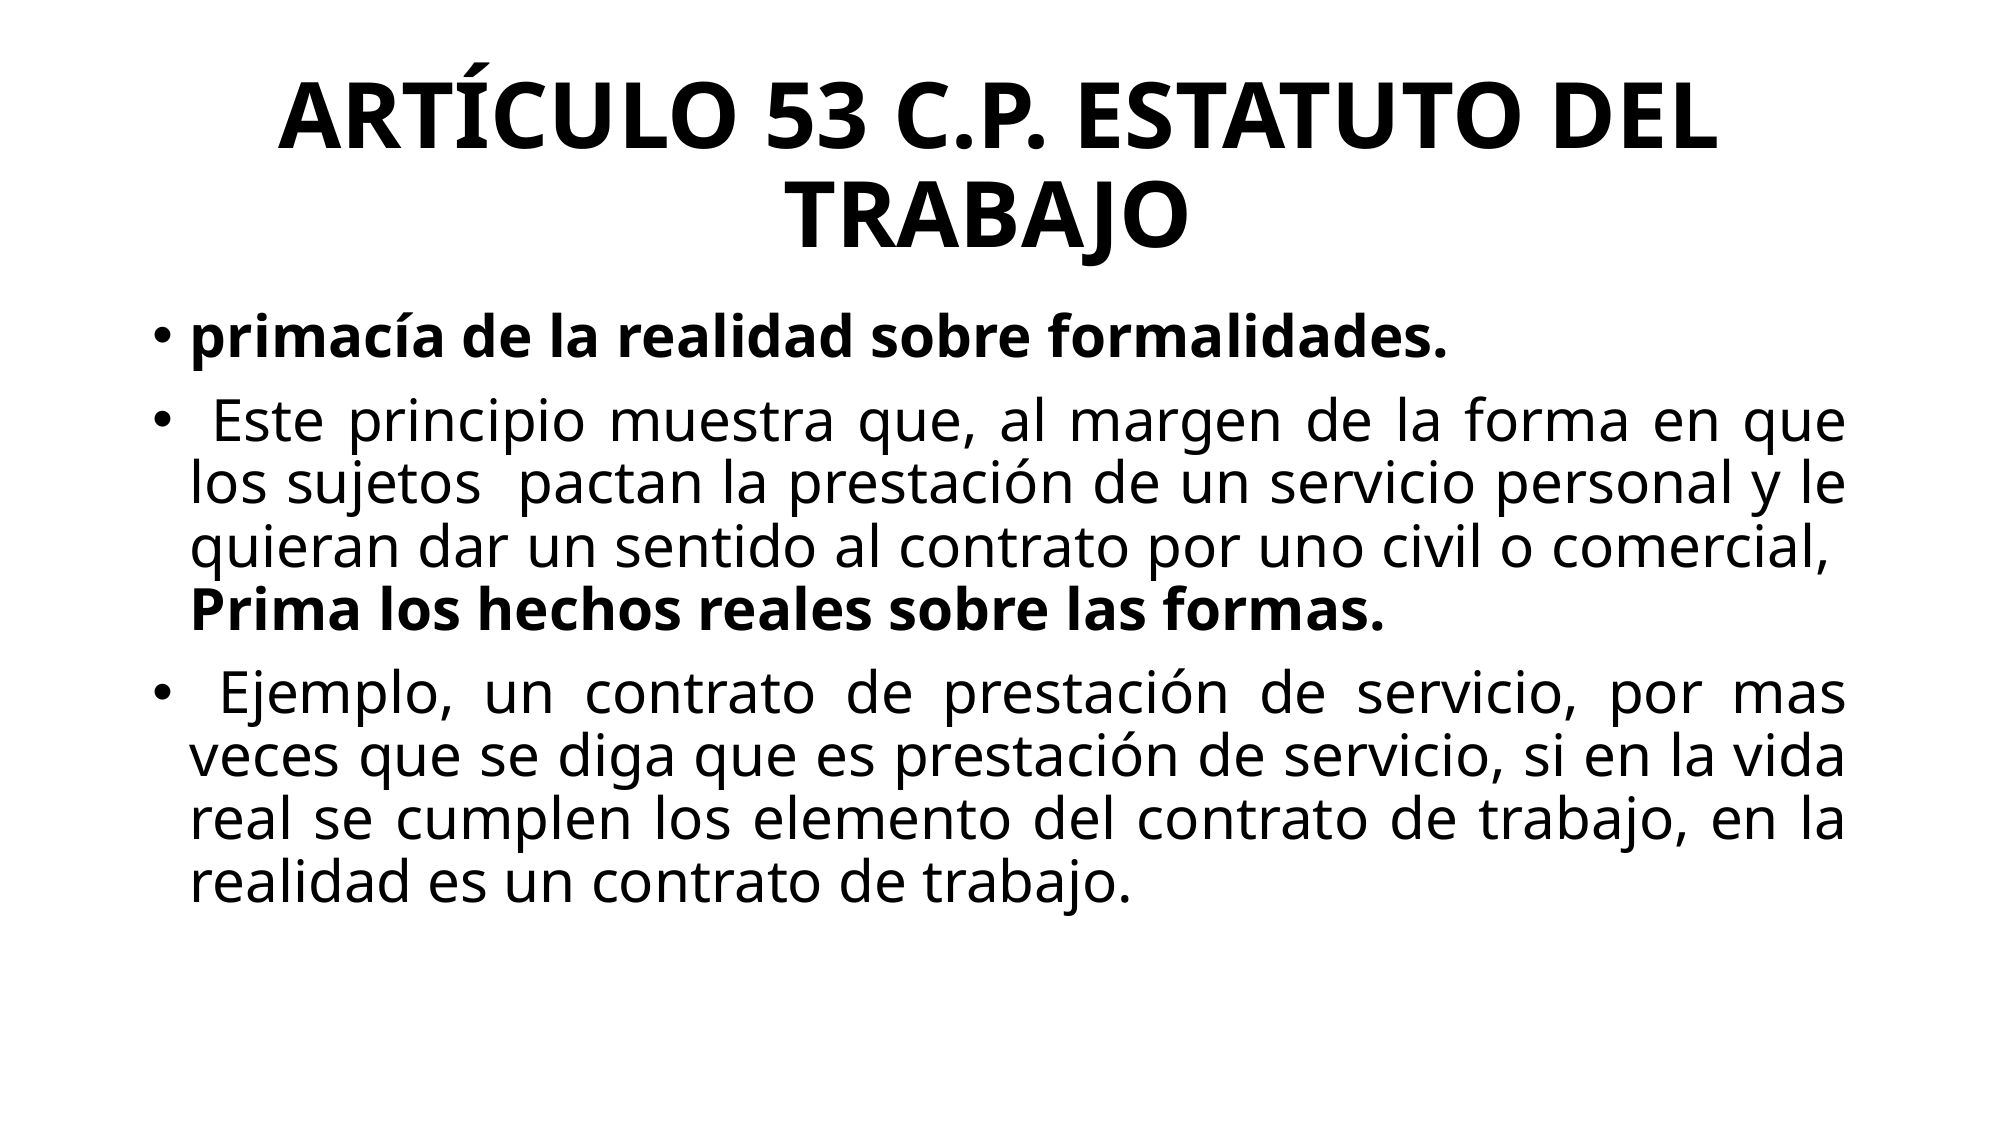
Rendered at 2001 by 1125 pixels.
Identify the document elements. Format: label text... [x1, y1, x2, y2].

title ARTÍCULO 53 C.P. ESTATUTO DEL TRABAJO [137, 59, 1863, 278]
list primacía de la realidad sobre formalidades. Este principio muestra que, al margen de la forma en que los sujetos pactan la prestación de un servicio personal y le quieran dar un sentido al contrato por uno civil o comercial, Prima los hechos reales sobre las formas. Ejemplo, un contrato de prestación de servicio, por mas veces que se diga que es prestación de servicio, si en la vida real se cumplen los elemento del contrato de trabajo, en la realidad es un contrato de trabajo. [137, 299, 1863, 1014]
